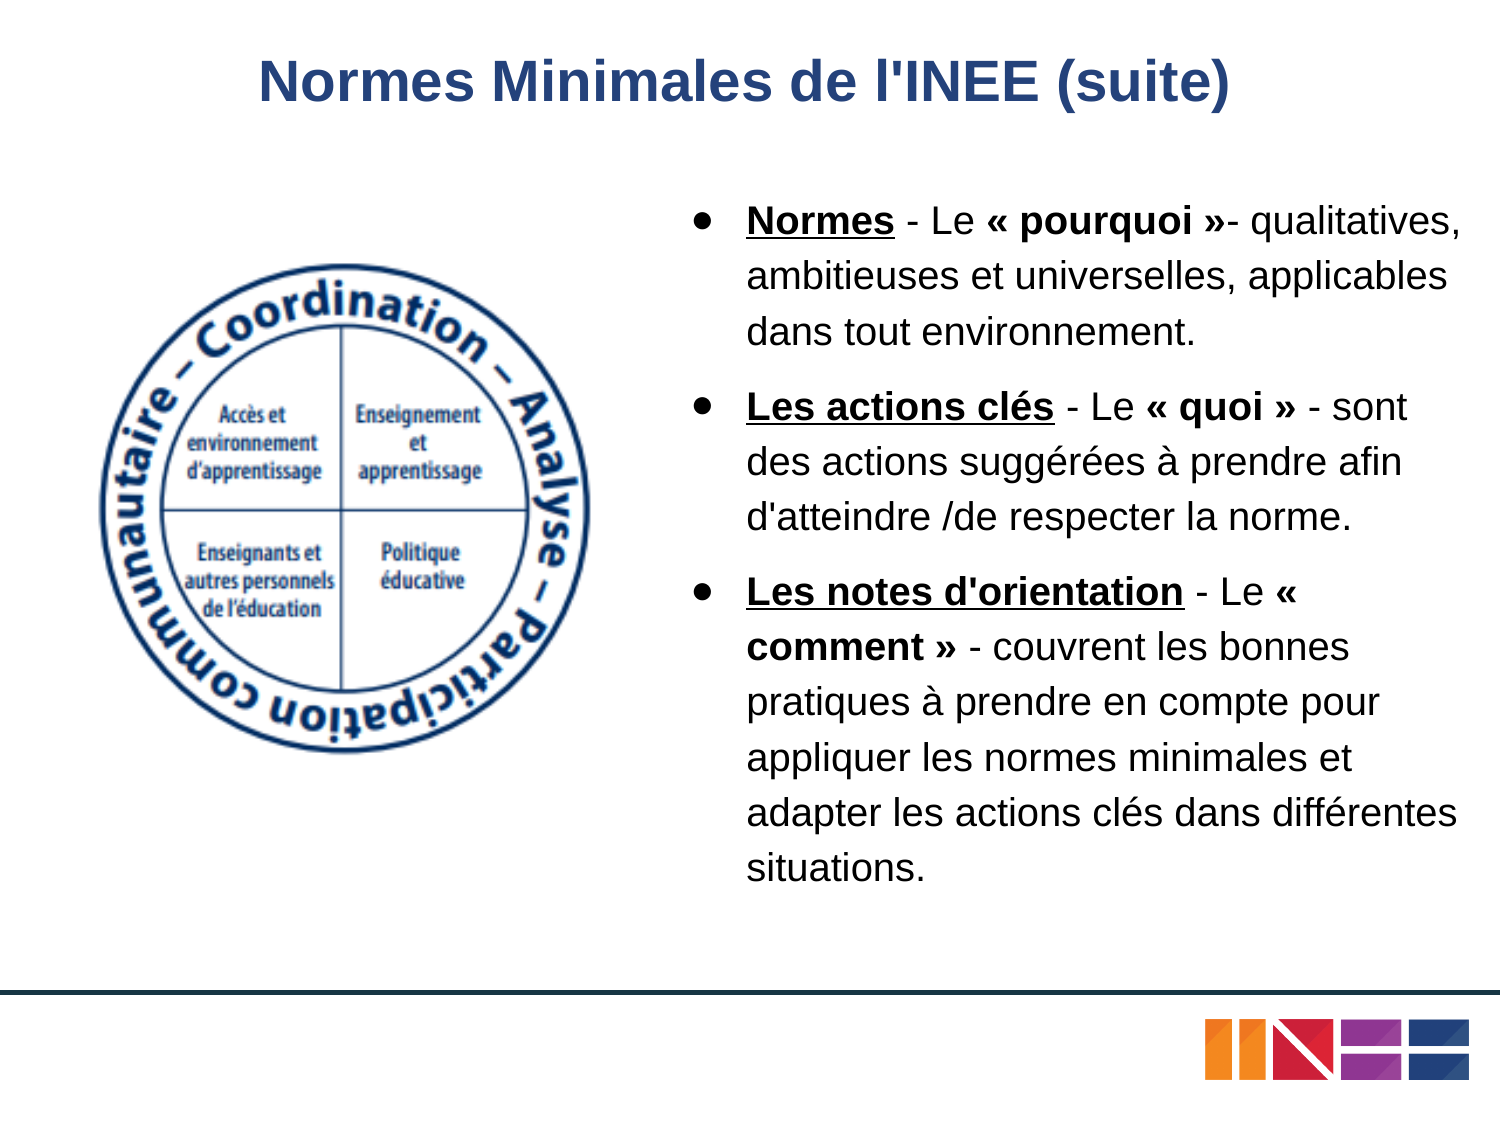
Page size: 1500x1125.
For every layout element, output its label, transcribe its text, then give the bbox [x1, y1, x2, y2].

picture [1205, 1019, 1469, 1080]
title Normes Minimales de l'INEE (suite) [23, 28, 1468, 145]
picture [83, 241, 593, 774]
list Normes - Le « pourquoi »- qualitatives, ambitieuses et universelles, applicables dans tout environnement. Les actions clés - Le « quoi » - sont des actions suggérées à prendre afin d'atteindre /de respecter la norme. Les notes d'orientation - Le « comment » - couvrent les bonnes pratiques à prendre en compte pour appliquer les normes minimales et adapter les actions clés dans différentes situations. [659, 172, 1479, 935]
